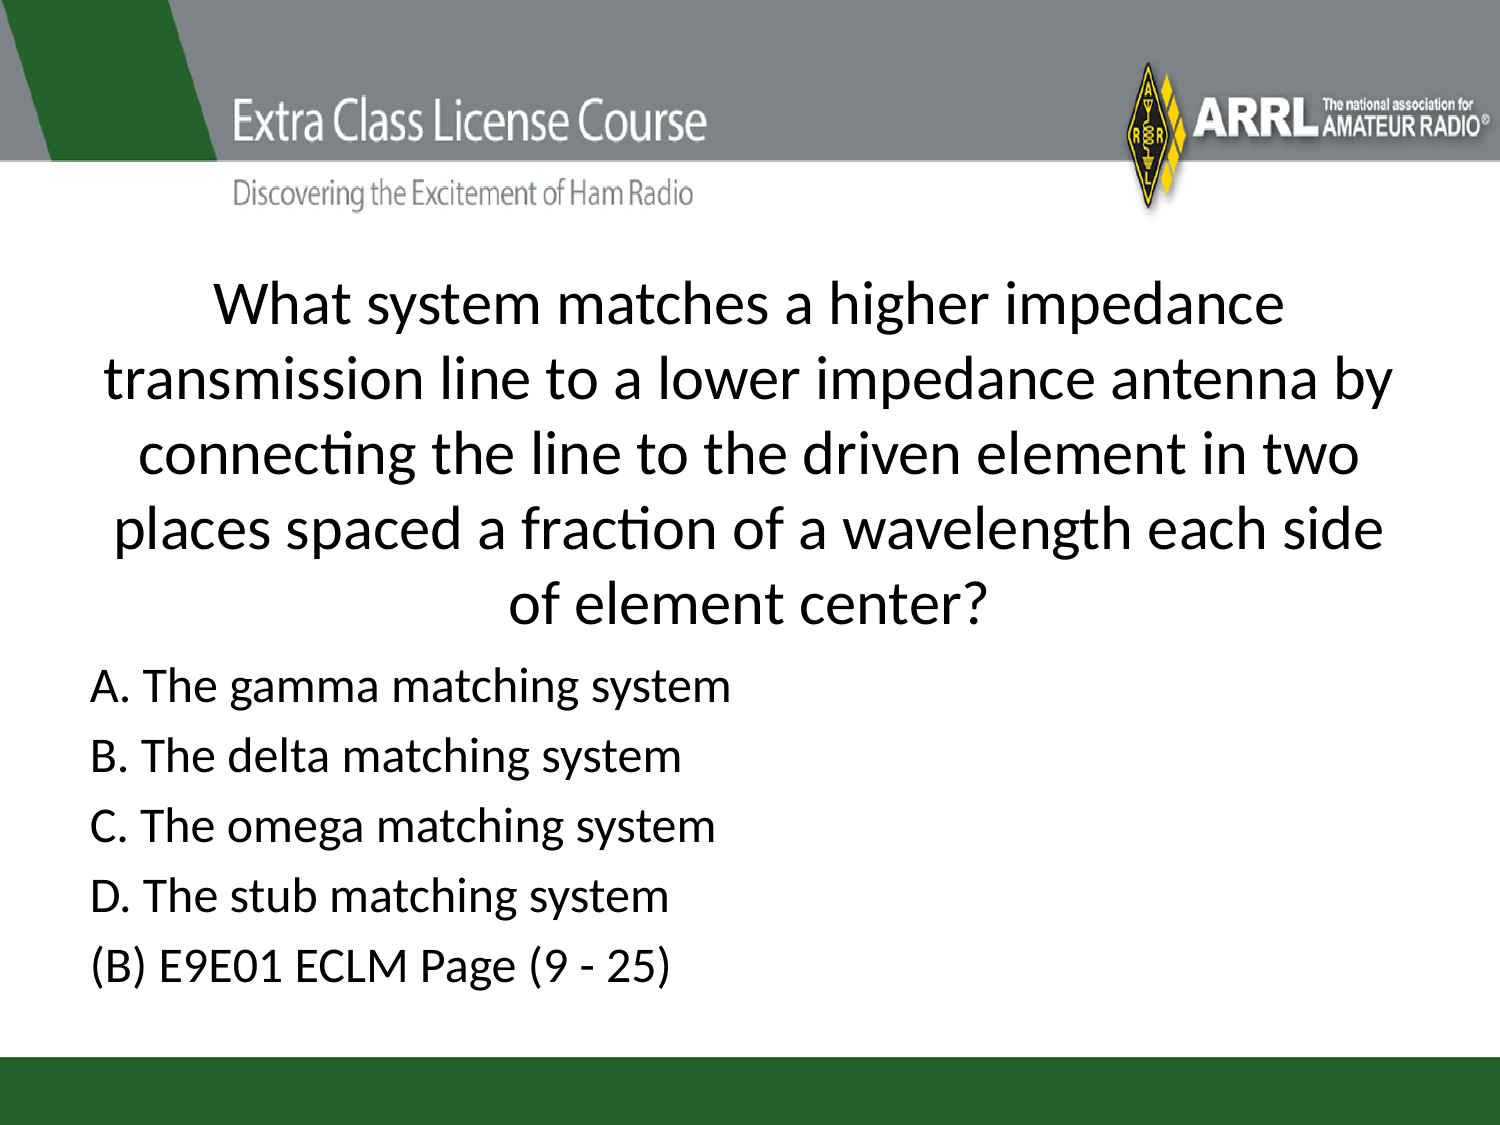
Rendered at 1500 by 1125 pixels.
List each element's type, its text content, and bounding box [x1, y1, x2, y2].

list A. The gamma matching system B. The delta matching system C. The omega matching system D. The stub matching system (B) E9E01 ECLM Page (9 - 25) [75, 645, 1425, 1020]
title What system matches a higher impedance transmission line to a lower impedance antenna by connecting the line to the driven element in two places spaced a fraction of a wavelength each side of element center? [75, 254, 1425, 435]
picture [0, 0, 1500, 1125]
